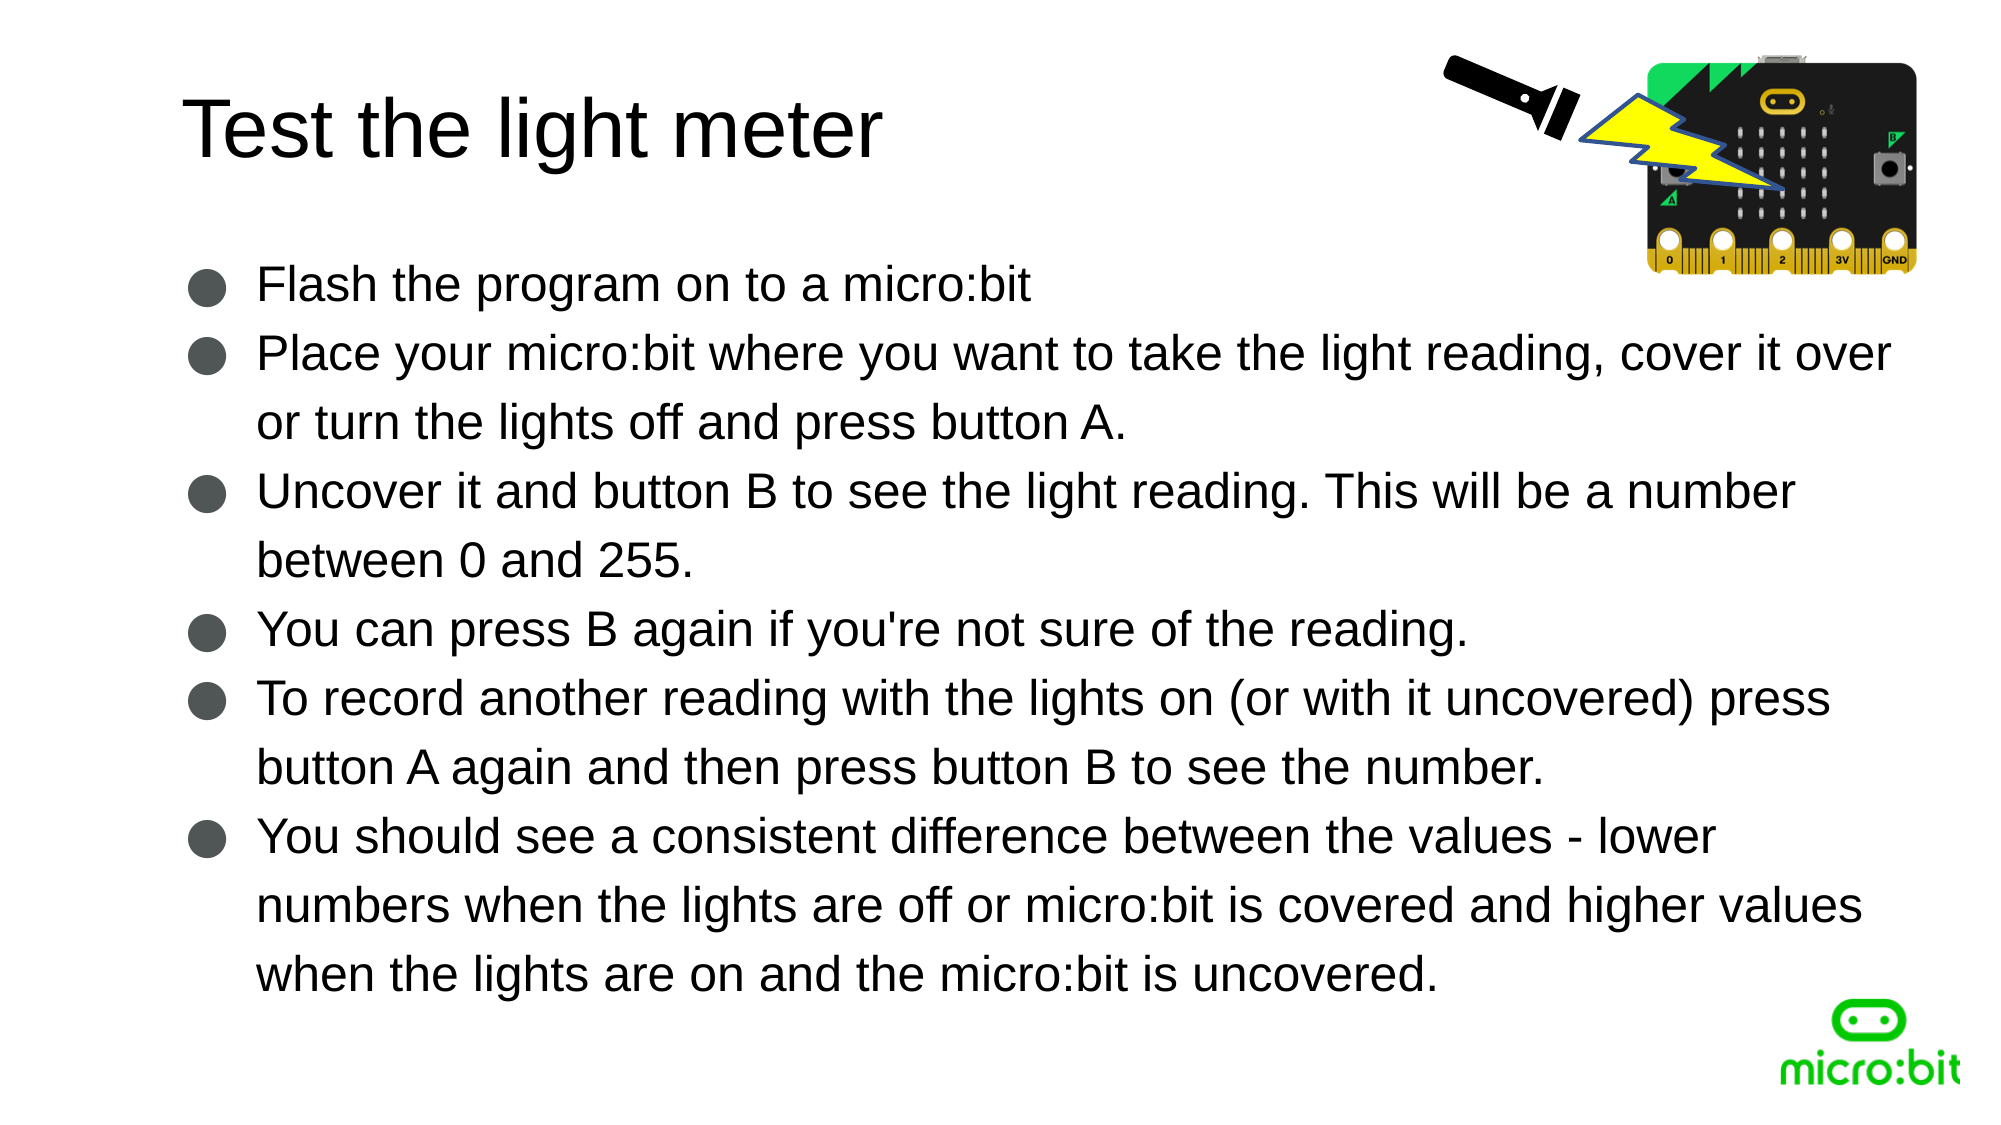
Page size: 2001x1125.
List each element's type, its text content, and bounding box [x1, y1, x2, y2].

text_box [1460, 26, 1567, 148]
picture [1780, 998, 1960, 1086]
text_box [1578, 98, 1630, 148]
text_box Test the light meter Flash the program on to a micro:bit Place your micro:bit where you want to take the light reading, cover it over or turn the lights off and press button A. Uncover it and button B to see the light reading. This will be a number between 0 and 255. You can press B again if you're not sure of the reading. To record another reading with the lights on (or with it uncovered) press button A again and then press button B to see the number. You should see a consistent difference between the values - lower numbers when the lights are off or micro:bit is covered and higher values when the lights are on and the micro:bit is uncovered. [166, 60, 1918, 884]
picture [1635, 52, 1932, 290]
